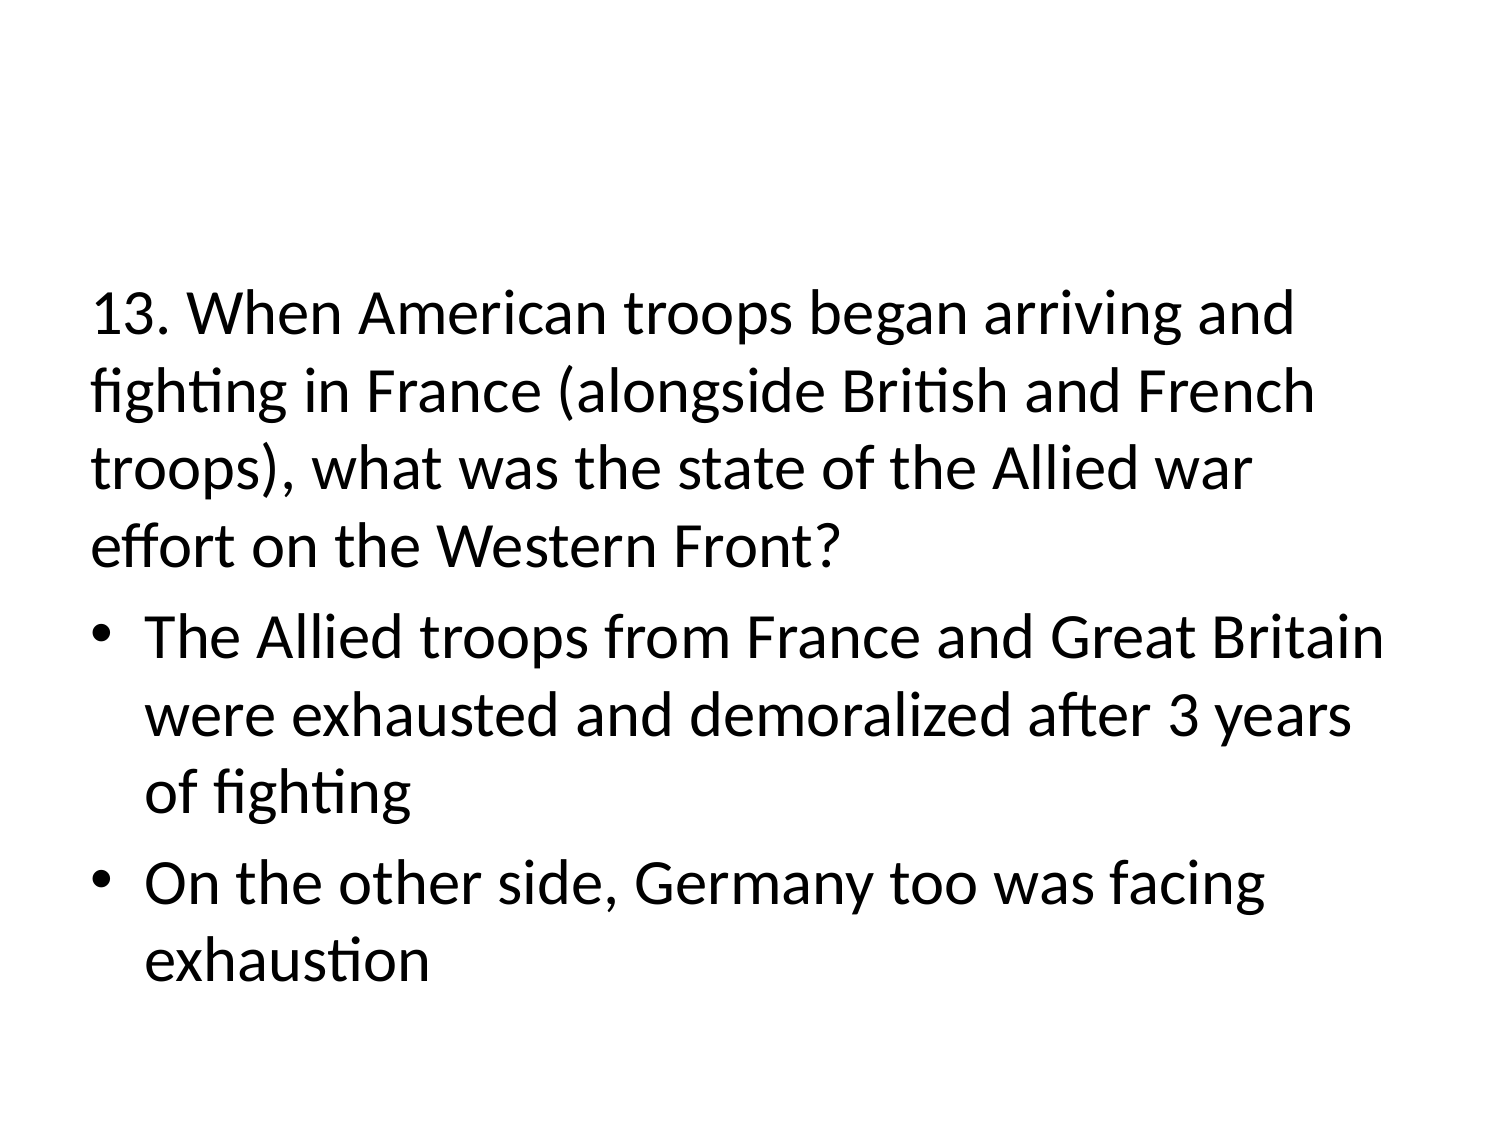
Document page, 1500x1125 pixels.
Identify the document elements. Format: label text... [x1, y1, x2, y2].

list 13. When American troops began arriving and fighting in France (alongside British and French troops), what was the state of the Allied war effort on the Western Front? The Allied troops from France and Great Britain were exhausted and demoralized after 3 years of fighting On the other side, Germany too was facing exhaustion [75, 262, 1425, 1005]
